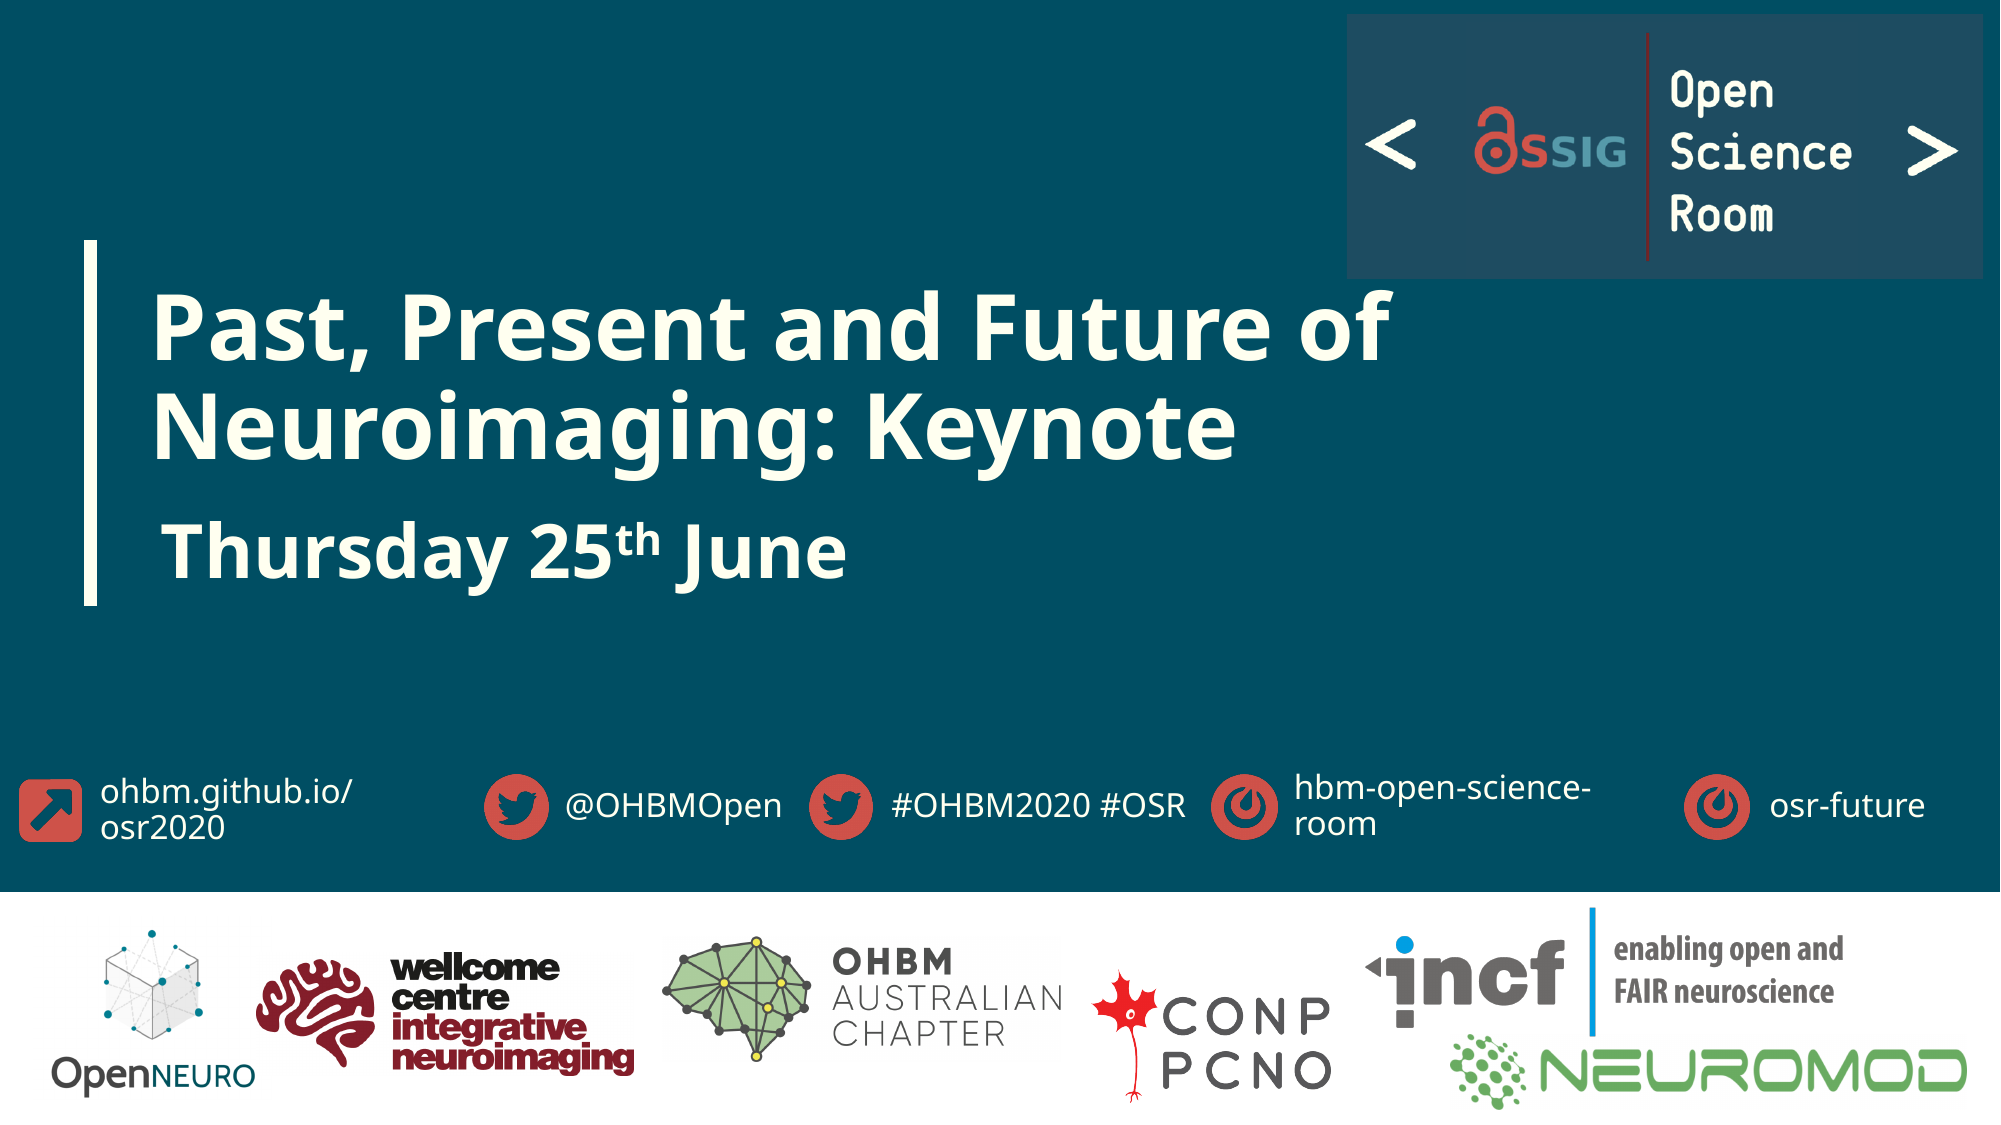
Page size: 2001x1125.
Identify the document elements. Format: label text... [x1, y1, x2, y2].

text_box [808, 770, 1208, 844]
text_box Thursday 25th June [145, 427, 1495, 603]
title Past, Present and Future of Neuroimaging: Keynote [134, 312, 1967, 487]
picture [1348, 15, 1982, 278]
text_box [1211, 774, 1680, 840]
text_box [0, 0, 2000, 893]
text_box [484, 771, 800, 843]
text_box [33, 863, 1967, 1110]
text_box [19, 775, 490, 846]
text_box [1684, 774, 2000, 840]
